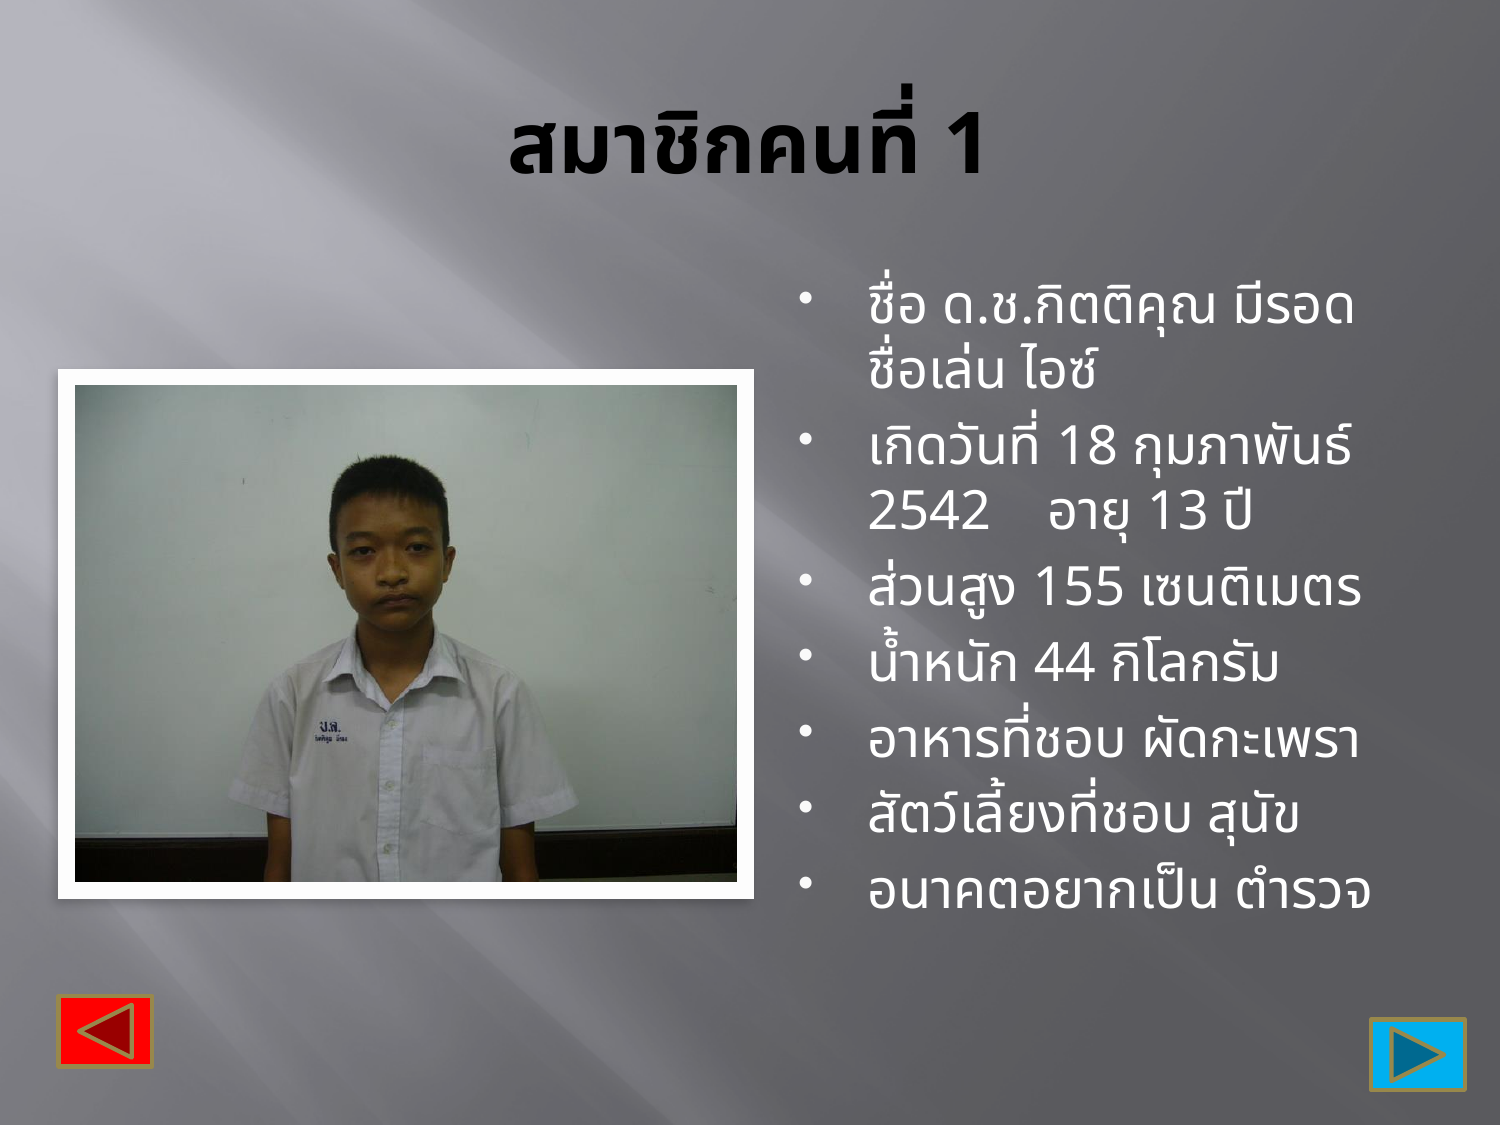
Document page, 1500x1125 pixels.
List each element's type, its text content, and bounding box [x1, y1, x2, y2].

text_box [1369, 1017, 1467, 1092]
list ชื่อ ด.ช.กิตติคุณ มีรอด ชื่อเล่น ไอซ์ เกิดวันที่ 18 กุมภาพันธ์ 2542 อายุ 13 ปี ส่วนสูง 155 เซนติเมตร น้ำหนัก 44 กิโลกรัม อาหารที่ชอบ ผัดกะเพรา สัตว์เลี้ยงที่ชอบ สุนัข อนาคตอยากเป็น ตำรวจ [762, 262, 1425, 1005]
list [74, 384, 738, 883]
title สมาชิกคนที่ 1 [75, 45, 1425, 233]
text_box [56, 994, 154, 1069]
